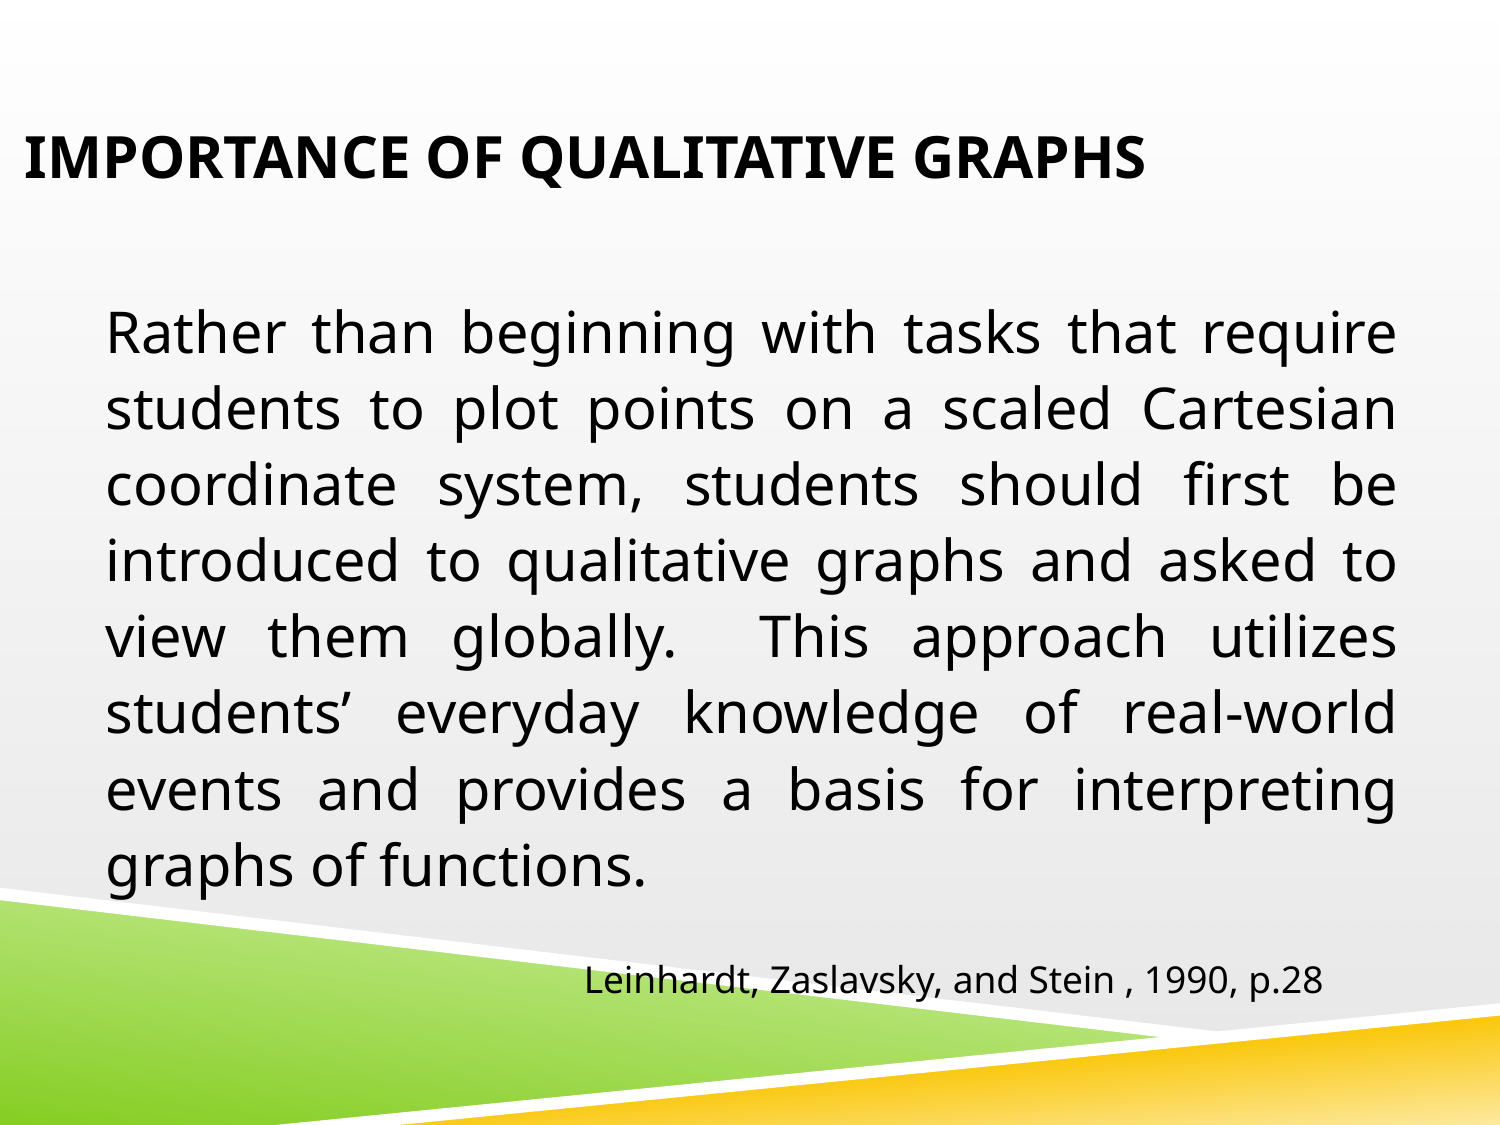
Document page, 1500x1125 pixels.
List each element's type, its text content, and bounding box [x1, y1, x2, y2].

title Importance of Qualitative Graphs [24, 50, 1401, 260]
list Rather than beginning with tasks that require students to plot points on a scaled Cartesian coordinate system, students should first be introduced to qualitative graphs and asked to view them globally. This approach utilizes students’ everyday knowledge of real-world events and provides a basis for interpreting graphs of functions. Leinhardt, Zaslavsky, and Stein , 1990, p.28 [50, 260, 1400, 1025]
